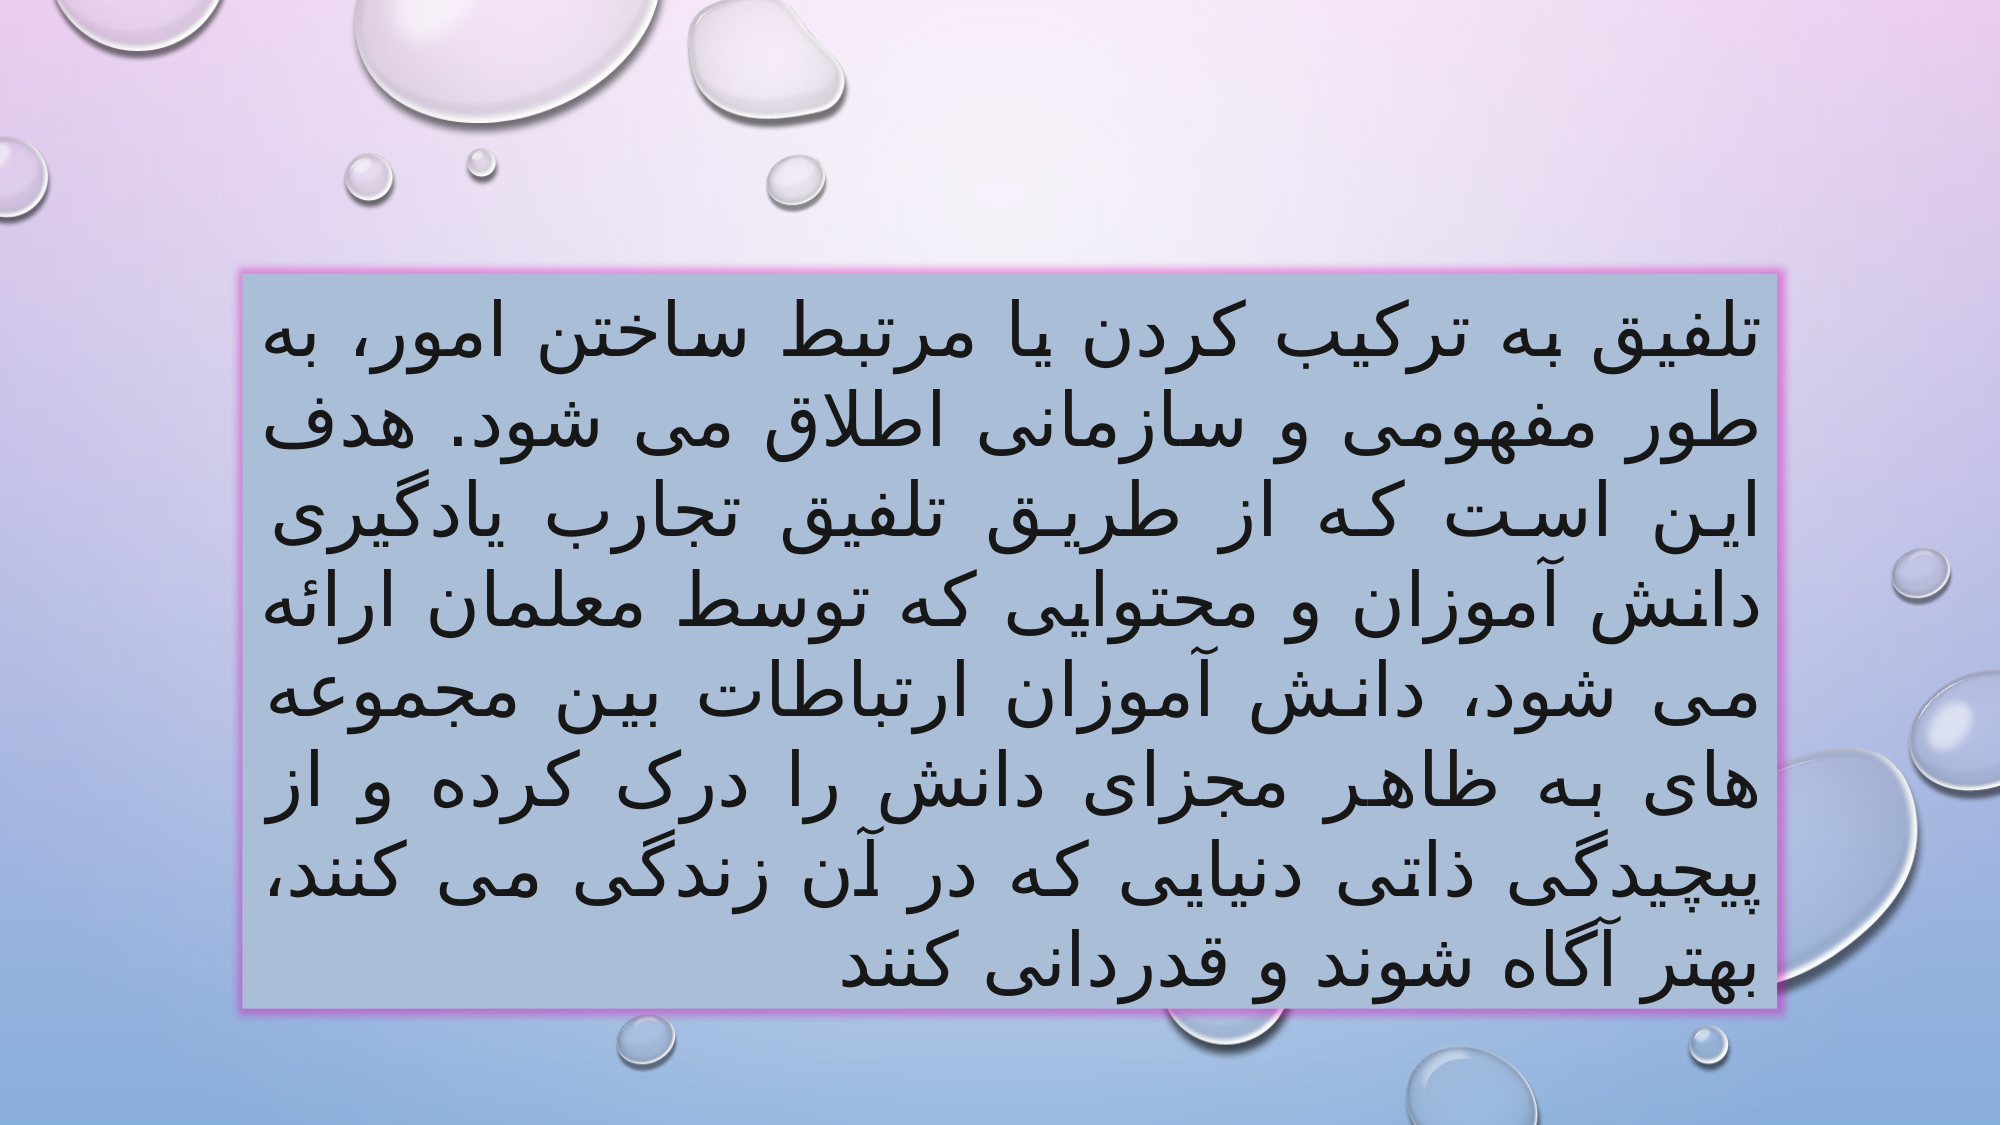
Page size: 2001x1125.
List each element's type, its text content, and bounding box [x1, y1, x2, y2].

text_box تلفيق به ترکيب کردن يا مرتبط ساختن امور، به طور مفهومی و سازمانی اطلاق می شود. هدف اين است که از طريق تلفيق تجارب يادگيری دانش آموزان و محتوايی که توسط معلمان ارائه می شود، دانش آموزان ارتباطات بين مجموعه های به ظاهر مجزای دانش را درک کرده و از پيچيدگی ذاتی دنيايی که در آن زندگی می کنند، بهتر آگاه شوند و قدردانی کنند [242, 273, 1778, 1009]
picture [0, 0, 2000, 1125]
